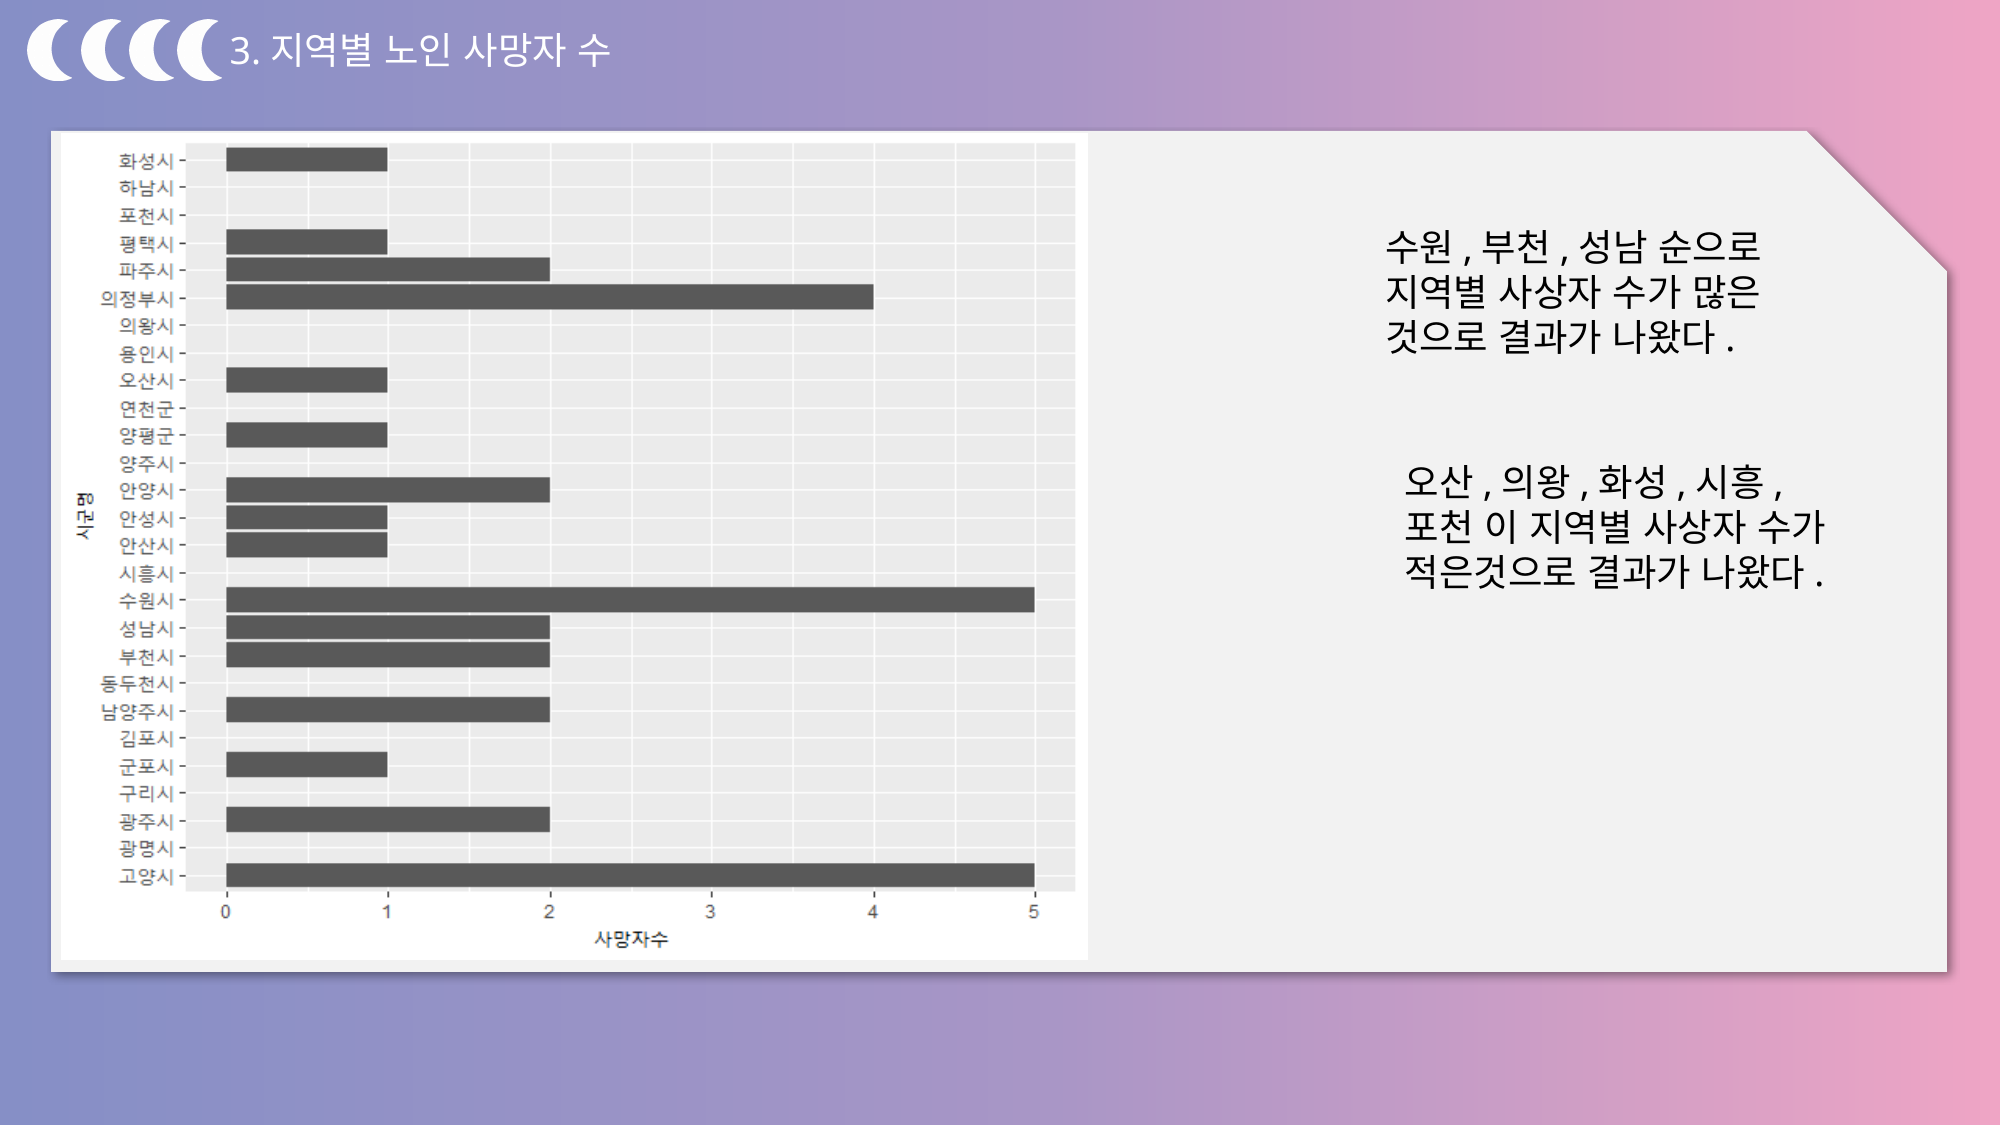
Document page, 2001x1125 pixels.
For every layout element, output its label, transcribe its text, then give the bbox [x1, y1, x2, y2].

text_box 오산,의왕,화성,시흥,포천 이 지역별 사상자 수가 적은것으로 결과가 나왔다. [1390, 452, 1855, 602]
text_box 3.지역별 노인 사망자 수 [222, 19, 769, 80]
picture [0, 0, 2000, 1125]
text_box 수원,부천,성남 순으로 지역별 사상자 수가 많은 것으로 결과가 나왔다. [1370, 217, 1855, 367]
